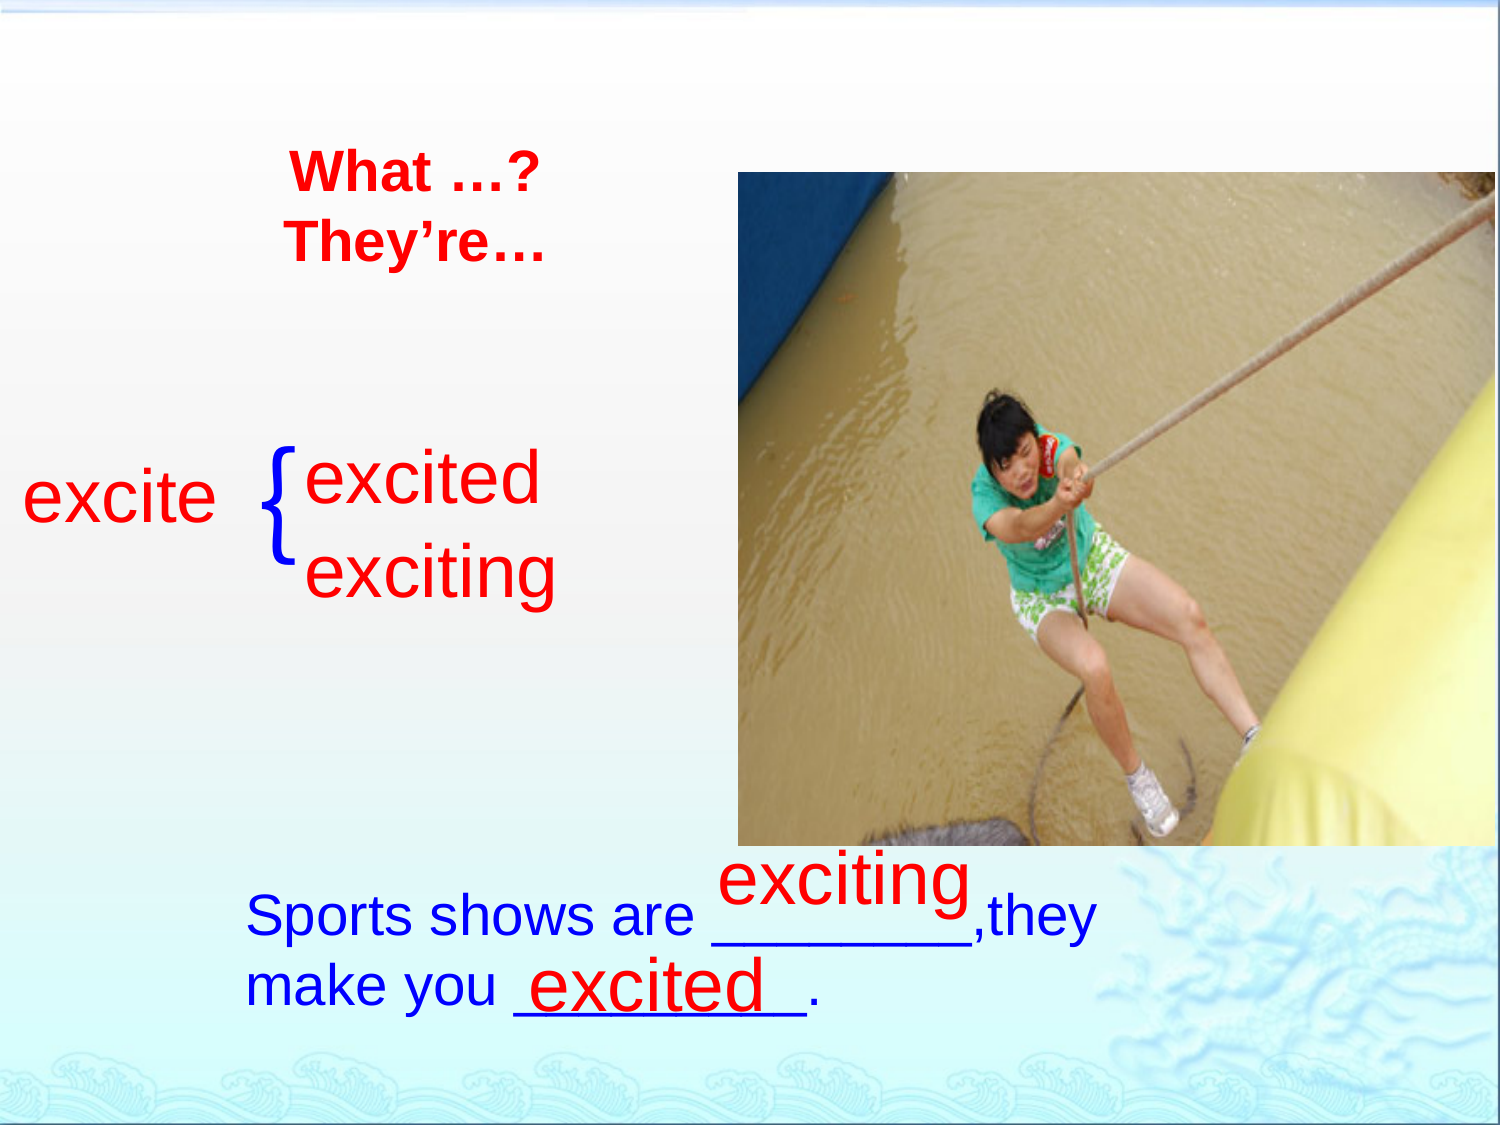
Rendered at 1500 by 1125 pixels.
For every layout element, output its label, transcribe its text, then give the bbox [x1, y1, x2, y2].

text_box ｛ [159, 420, 289, 586]
text_box excited [289, 420, 557, 515]
text_box excited [513, 928, 782, 1034]
text_box exciting [289, 515, 574, 621]
text_box exciting [702, 822, 988, 928]
text_box excite [7, 440, 159, 545]
picture [0, 0, 1500, 1125]
text_box Sports shows are ________,they make you _________. [230, 869, 1115, 1095]
text_box What …? They’re… [41, 125, 792, 281]
